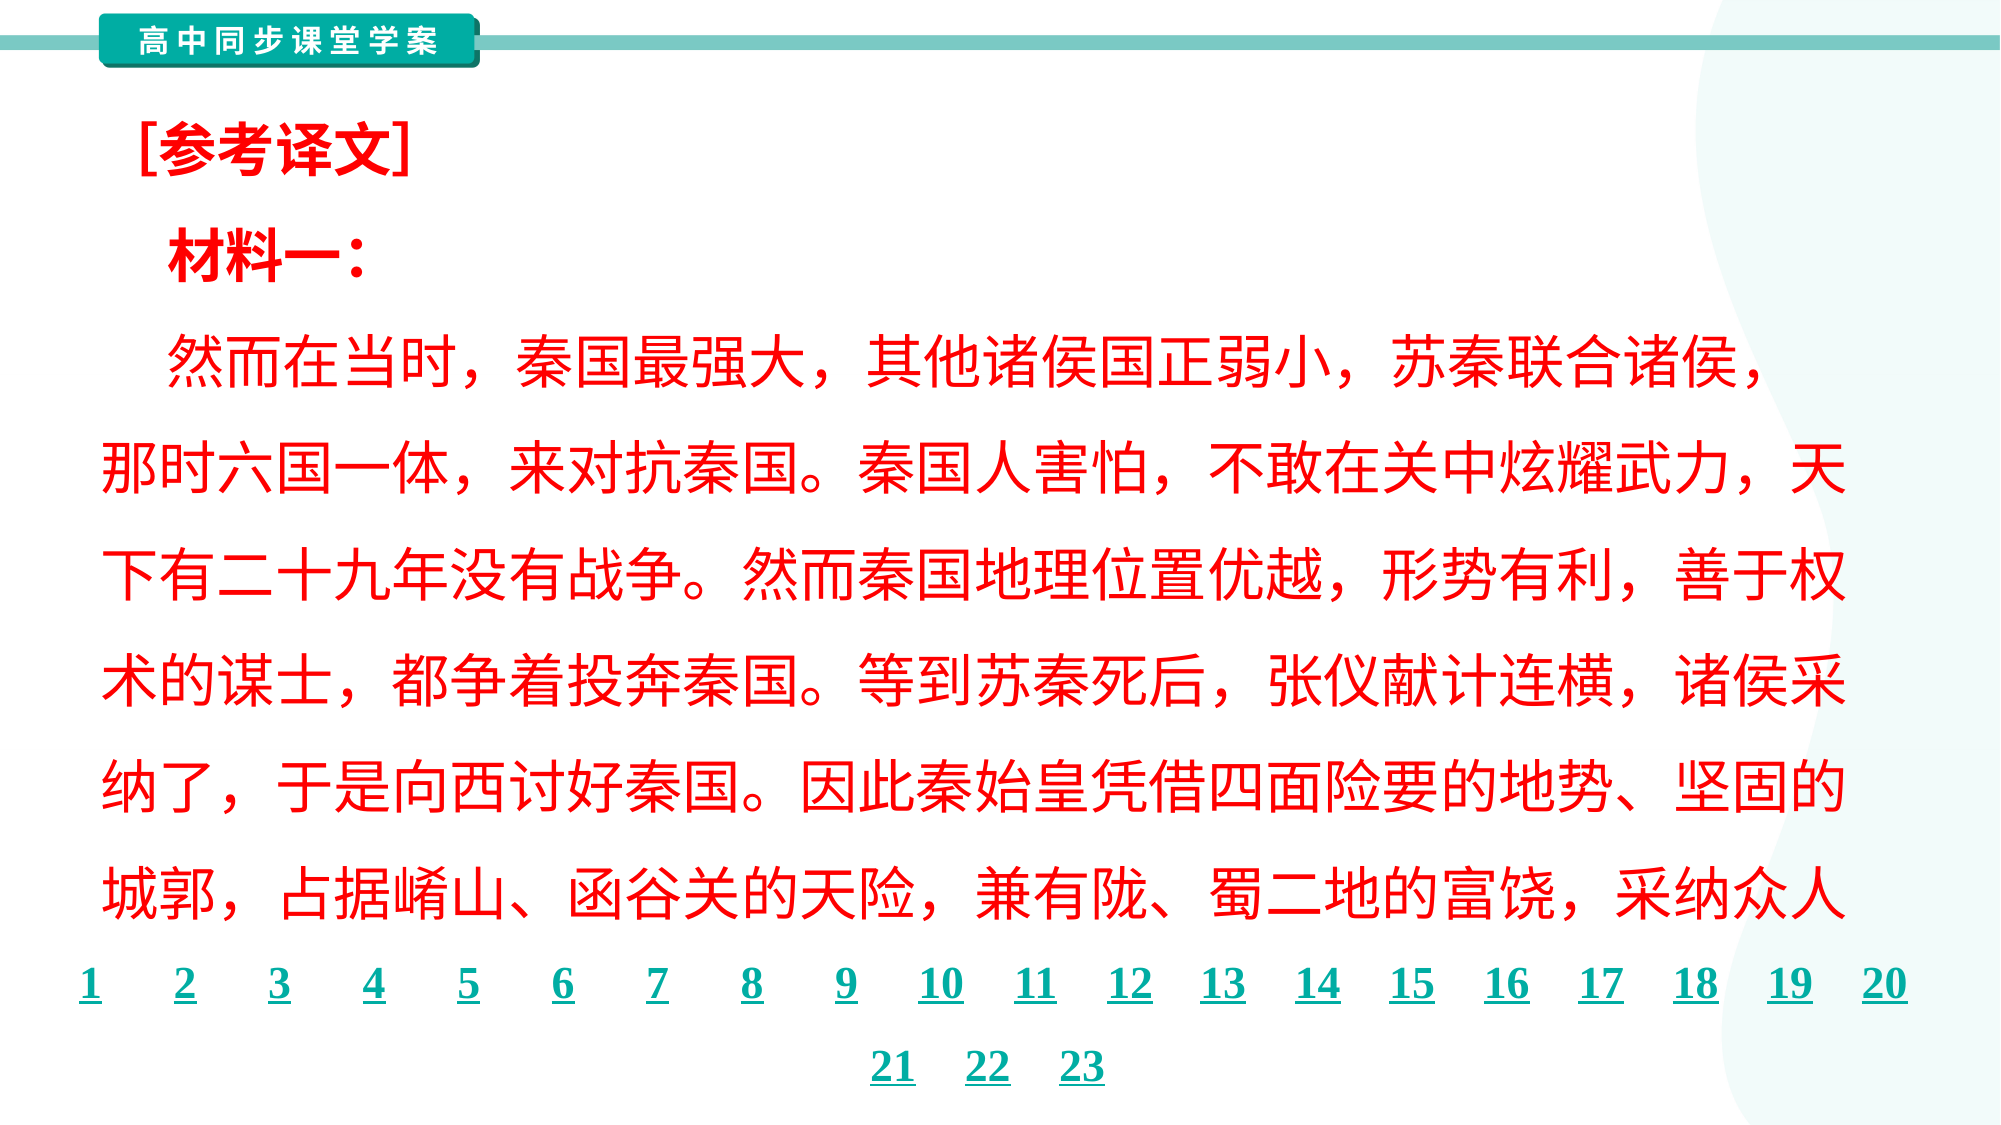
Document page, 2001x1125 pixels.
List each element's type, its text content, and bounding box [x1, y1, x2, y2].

picture [0, 0, 2000, 1125]
text_box ［参考译文］ 材料一： 然而在当时，秦国最强大，其他诸侯国正弱小，苏秦联合诸侯， 那时六国一体，来对抗秦国。秦国人害怕，不敢在关中炫耀武力，天 下有二十九年没有战争。然而秦国地理位置优越，形势有利，善于权 术的谋士，都争着投奔秦国。等到苏秦死后，张仪献计连横，诸侯采 纳了，于是向西讨好秦国。因此秦始皇凭借四面险要的地势、坚固的 城郭，占据崤山、函谷关的天险，兼有陇、蜀二地的富饶，采纳众人 [100, 76, 1899, 927]
